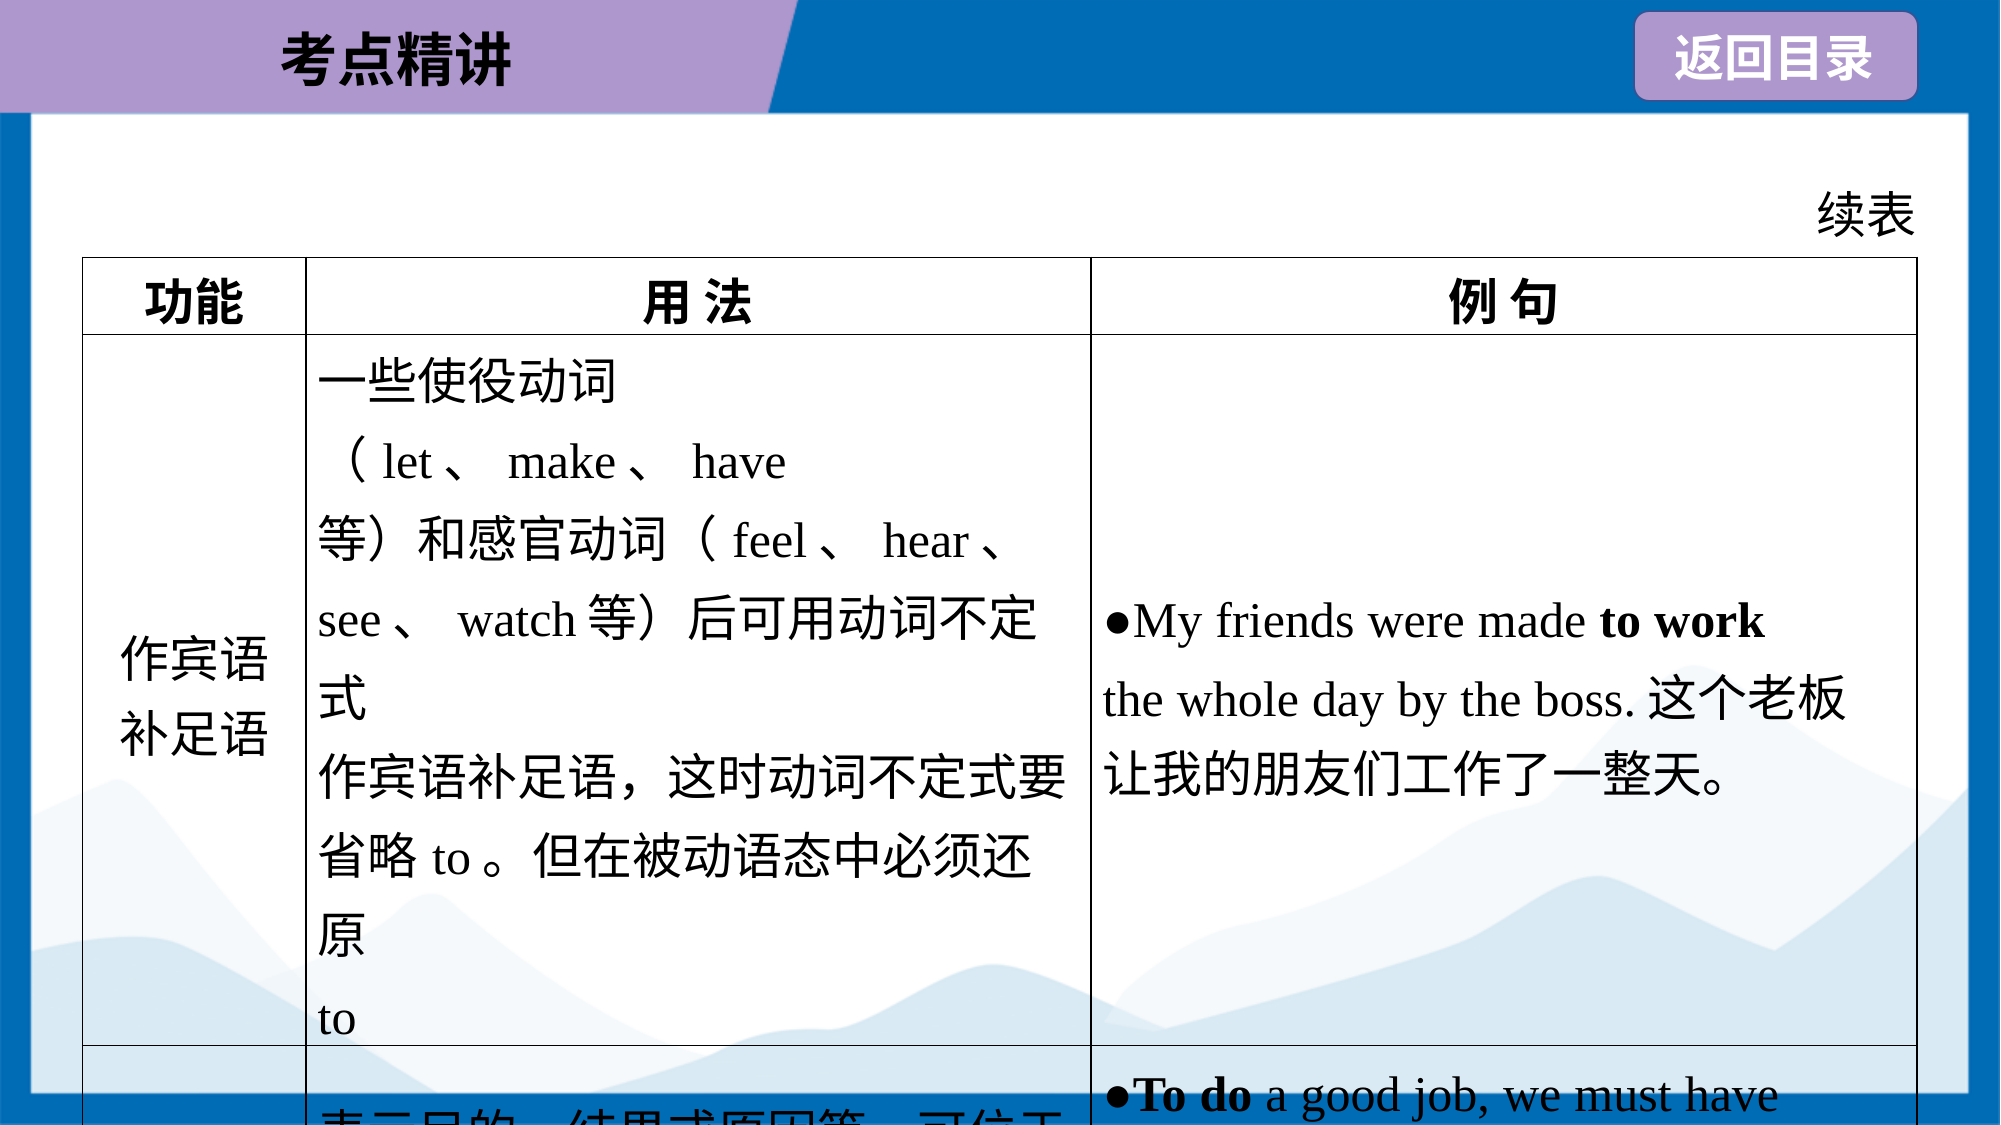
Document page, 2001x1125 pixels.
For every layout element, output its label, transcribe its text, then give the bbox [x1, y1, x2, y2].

table_cell 表示目的、结果或原因等，可位于 句首或句末 [307, 1046, 1090, 1125]
table_cell ●My friends were made to work the whole day by the boss.这个老板 让我的朋友们工作了一整天。 [1092, 335, 1916, 1045]
table_cell 作宾语 补足语 [83, 335, 305, 1045]
table_cell 作状语 [83, 1046, 305, 1125]
picture [0, 0, 2000, 1125]
text_box 续表 [1816, 156, 1917, 244]
table_cell ●To do a good job, we must have the right tools.要干好活儿，我们必 须有合适的工具。 [1092, 1046, 1916, 1125]
table_header 功能 [83, 258, 305, 334]
table_cell 一些使役动词（let、make、have 等）和感官动词（feel、hear、 see、watch等）后可用动词不定式 作宾语补足语，这时动词不定式要 省略to。但在被动语态中必须还原 to [307, 335, 1090, 1045]
table_header 例 句 [1092, 258, 1916, 334]
table_header 用 法 [307, 258, 1090, 334]
